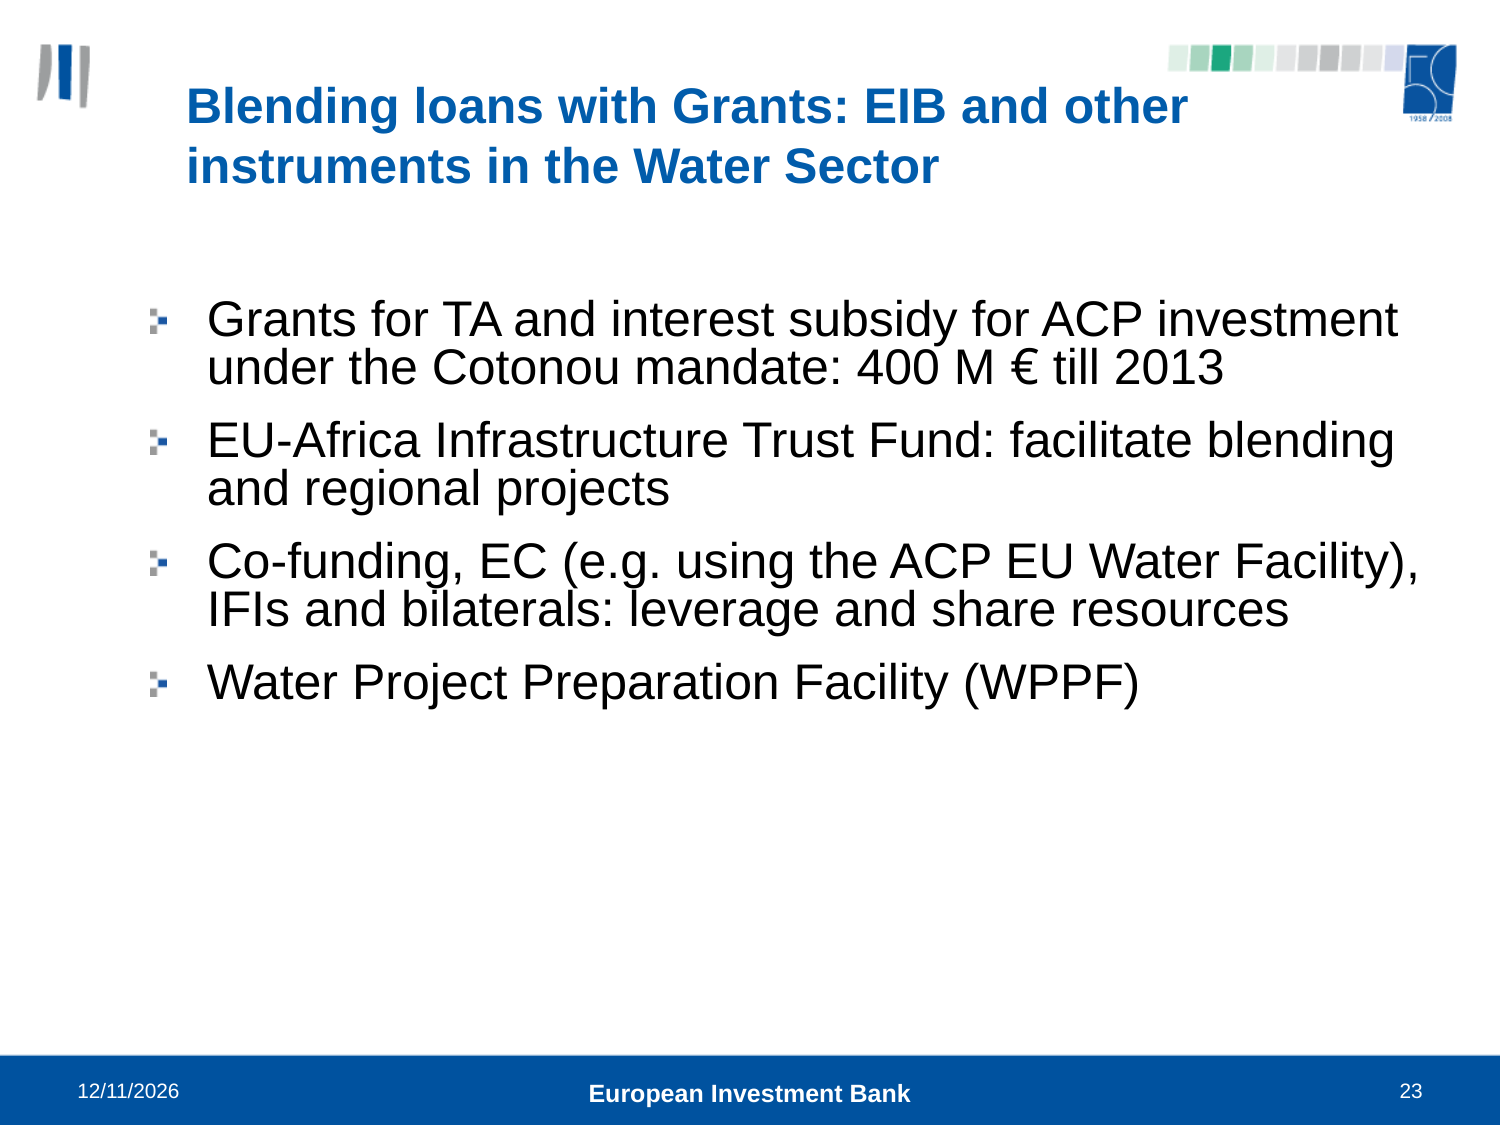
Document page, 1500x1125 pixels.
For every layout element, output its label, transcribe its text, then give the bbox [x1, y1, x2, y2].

picture [0, 0, 1500, 1125]
slide_number 23 [1274, 1070, 1438, 1125]
footer European Investment Bank [229, 1070, 1271, 1125]
list Grants for TA and interest subsidy for ACP investment under the Cotonou mandate: 400 M € till 2013 EU-Africa Infrastructure Trust Fund: facilitate blending and regional projects Co-funding, EC (e.g. using the ACP EU Water Facility), IFIs and bilaterals: leverage and share resources Water Project Preparation Facility (WPPF) [135, 290, 1460, 906]
title Blending loans with Grants: EIB and other instruments in the Water Sector [170, 66, 1353, 173]
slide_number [62, 1070, 226, 1125]
